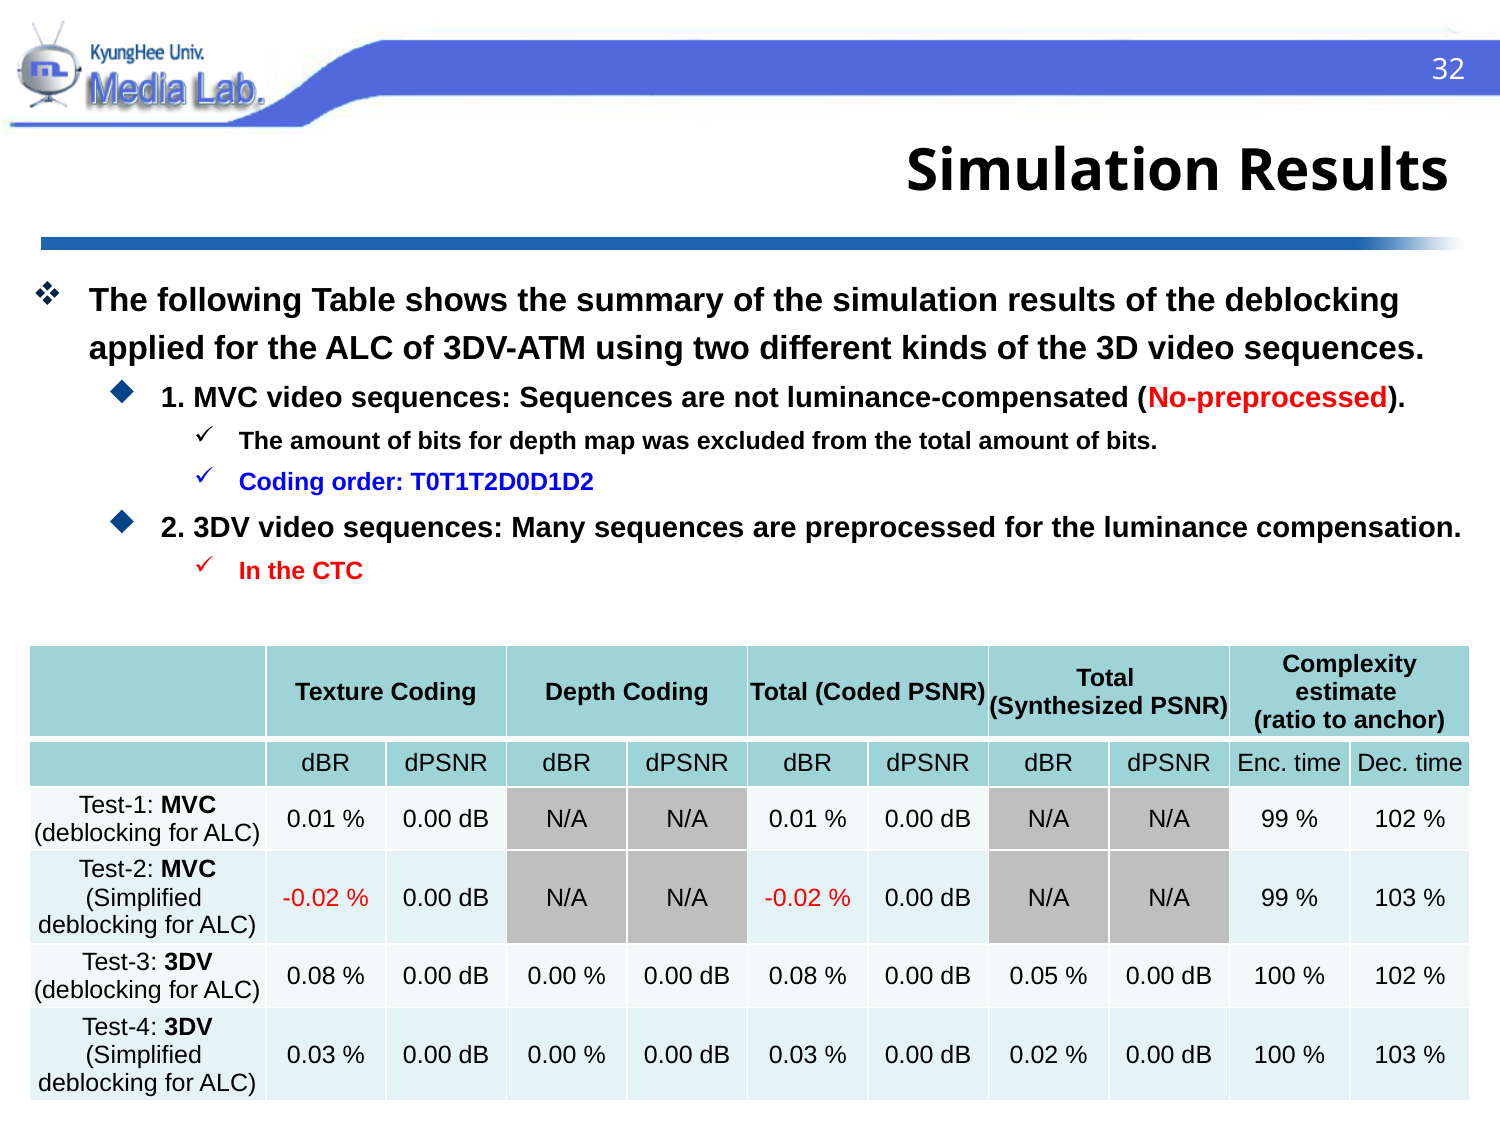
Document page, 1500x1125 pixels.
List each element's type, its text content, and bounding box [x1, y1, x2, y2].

table_cell 100 % [1230, 1008, 1349, 1100]
title Simulation Results [312, 101, 1465, 233]
table_cell Enc. time [1230, 742, 1349, 786]
table_header Total (Synthesized PSNR) [989, 646, 1229, 736]
table_cell 0.00 % [507, 945, 626, 1007]
table_cell 0.00 dB [387, 851, 506, 943]
table_cell dBR [989, 742, 1108, 786]
table_header Complexity estimate (ratio to anchor) [1230, 646, 1469, 736]
table_cell 0.00 dB [1110, 945, 1229, 1007]
table_cell 0.08 % [748, 945, 867, 1007]
table_cell Dec. time [1351, 742, 1469, 786]
table_cell 103 % [1351, 1008, 1469, 1100]
table_cell 0.00 dB [628, 1008, 747, 1100]
table_cell N/A [507, 851, 626, 943]
picture [0, 0, 1500, 138]
table_cell 100 % [1230, 945, 1349, 1007]
table_cell N/A [989, 851, 1108, 943]
table_header Total (Coded PSNR) [748, 646, 988, 736]
table_cell 102 % [1351, 945, 1469, 1007]
table_cell 0.01 % [267, 788, 385, 849]
table_cell N/A [1110, 851, 1229, 943]
table_cell -0.02 % [267, 851, 385, 943]
table_cell Test-2: MVC (Simplified deblocking for ALC) [30, 851, 265, 943]
table_cell dPSNR [1110, 742, 1229, 786]
table_cell Test-3: 3DV (deblocking for ALC) [30, 945, 265, 1007]
table_cell 0.03 % [267, 1008, 385, 1100]
table_cell [30, 742, 265, 786]
picture [41, 237, 1500, 250]
table_cell 0.00 dB [869, 851, 988, 943]
table_cell N/A [1110, 788, 1229, 849]
table_cell dPSNR [628, 742, 747, 786]
table_cell dBR [507, 742, 626, 786]
list The following Table shows the summary of the simulation results of the deblocking applied for the ALC of 3DV-ATM using two different kinds of the 3D video sequences. 1. MVC video sequences: Sequences are not luminance-compensated (No-preprocessed). The amount of bits for depth map was excluded from the total amount of bits. Coding order: T0T1T2D0D1D2 2. 3DV video sequences: Many sequences are preprocessed for the luminance compensation. In the CTC [17, 262, 1483, 1107]
table_cell 0.02 % [989, 1008, 1108, 1100]
table_cell -0.02 % [748, 851, 867, 943]
table_cell 0.00 dB [1110, 1008, 1229, 1100]
table_cell 0.05 % [989, 945, 1108, 1007]
table_cell 99 % [1230, 851, 1349, 943]
table_cell 102 % [1351, 788, 1469, 849]
table_cell 0.00 % [507, 1008, 626, 1100]
table_cell dBR [748, 742, 867, 786]
table_cell 0.00 dB [387, 1008, 506, 1100]
table_header Texture Coding [267, 646, 506, 736]
table_header [30, 646, 265, 736]
table_cell N/A [628, 851, 747, 943]
table_cell 0.00 dB [387, 945, 506, 1007]
table_cell N/A [628, 788, 747, 849]
table_cell dPSNR [387, 742, 506, 786]
table_cell 0.00 dB [869, 788, 988, 849]
table_cell 0.08 % [267, 945, 385, 1007]
table_cell 0.00 dB [869, 945, 988, 1007]
table_cell 0.00 dB [387, 788, 506, 849]
table_cell dBR [267, 742, 385, 786]
table_cell 0.01 % [748, 788, 867, 849]
table_cell 99 % [1230, 788, 1349, 849]
table_header Depth Coding [507, 646, 747, 736]
table_cell N/A [507, 788, 626, 849]
table_cell 0.00 dB [869, 1008, 988, 1100]
table_cell 0.00 dB [628, 945, 747, 1007]
table_cell dPSNR [869, 742, 988, 786]
table_cell N/A [989, 788, 1108, 849]
table_cell Test-1: MVC (deblocking for ALC) [30, 788, 265, 849]
table_cell 0.03 % [748, 1008, 867, 1100]
slide_number 32 [1403, 42, 1481, 93]
table_cell Test-4: 3DV (Simplified deblocking for ALC) [30, 1008, 265, 1100]
table_cell 103 % [1351, 851, 1469, 943]
